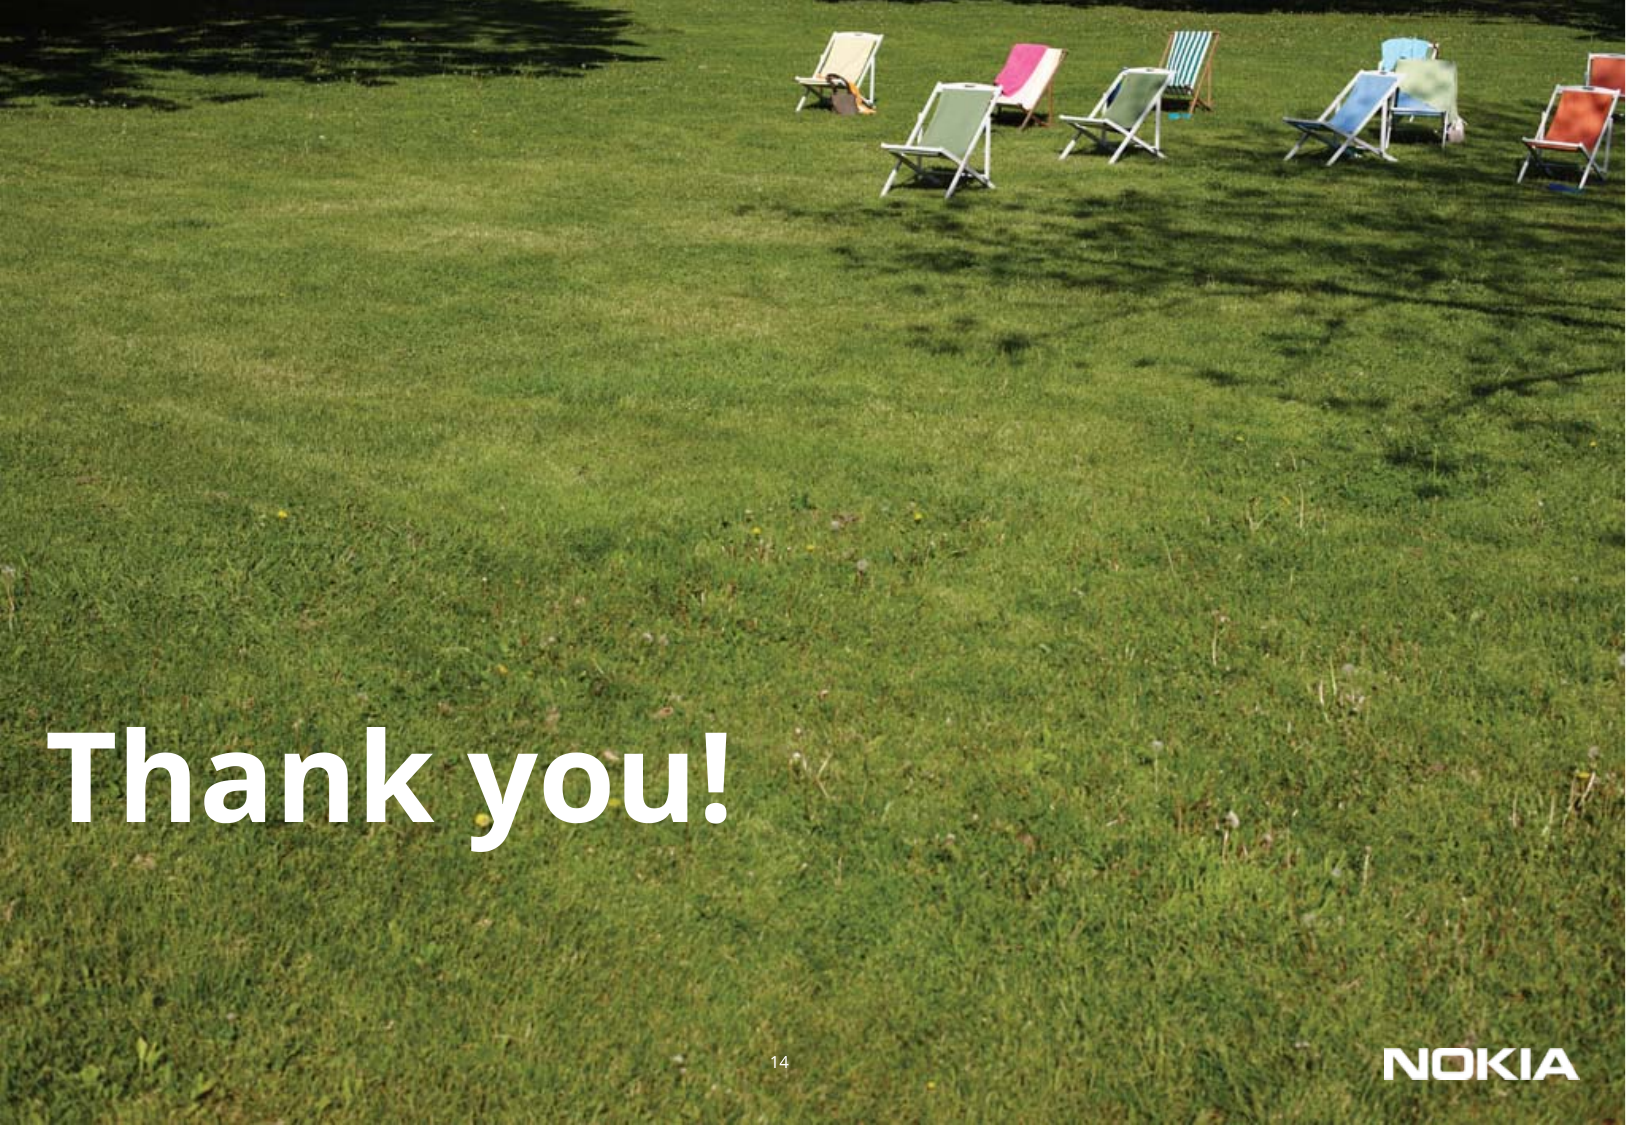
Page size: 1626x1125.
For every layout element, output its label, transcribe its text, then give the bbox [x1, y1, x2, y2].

picture [0, 0, 1626, 1125]
title Thank you! [30, 594, 1195, 951]
